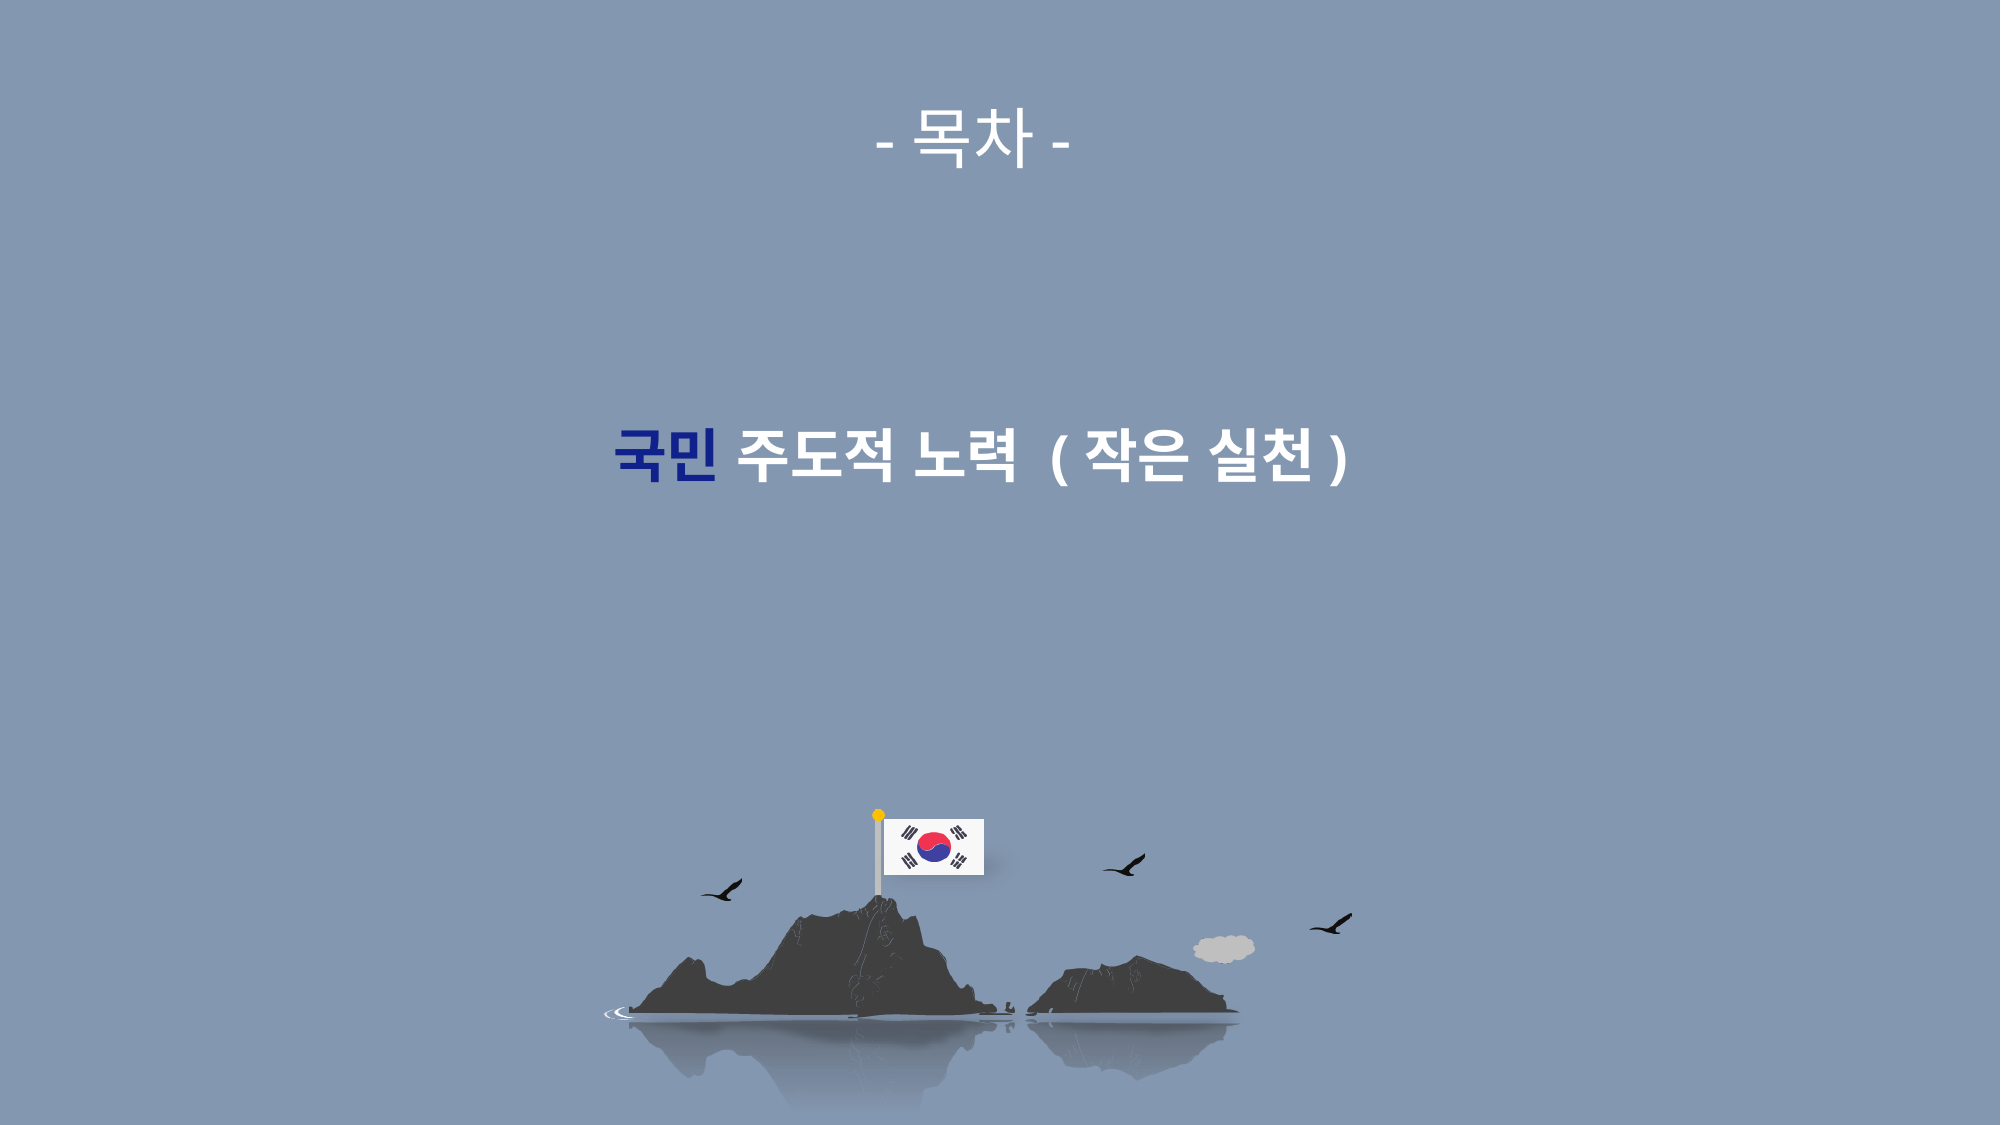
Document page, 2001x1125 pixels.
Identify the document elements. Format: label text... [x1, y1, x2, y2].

picture [595, 809, 1352, 1125]
text_box -목차- [737, 56, 1210, 217]
text_box 국민 주도적 노력 (작은 실천) [312, 395, 1634, 514]
